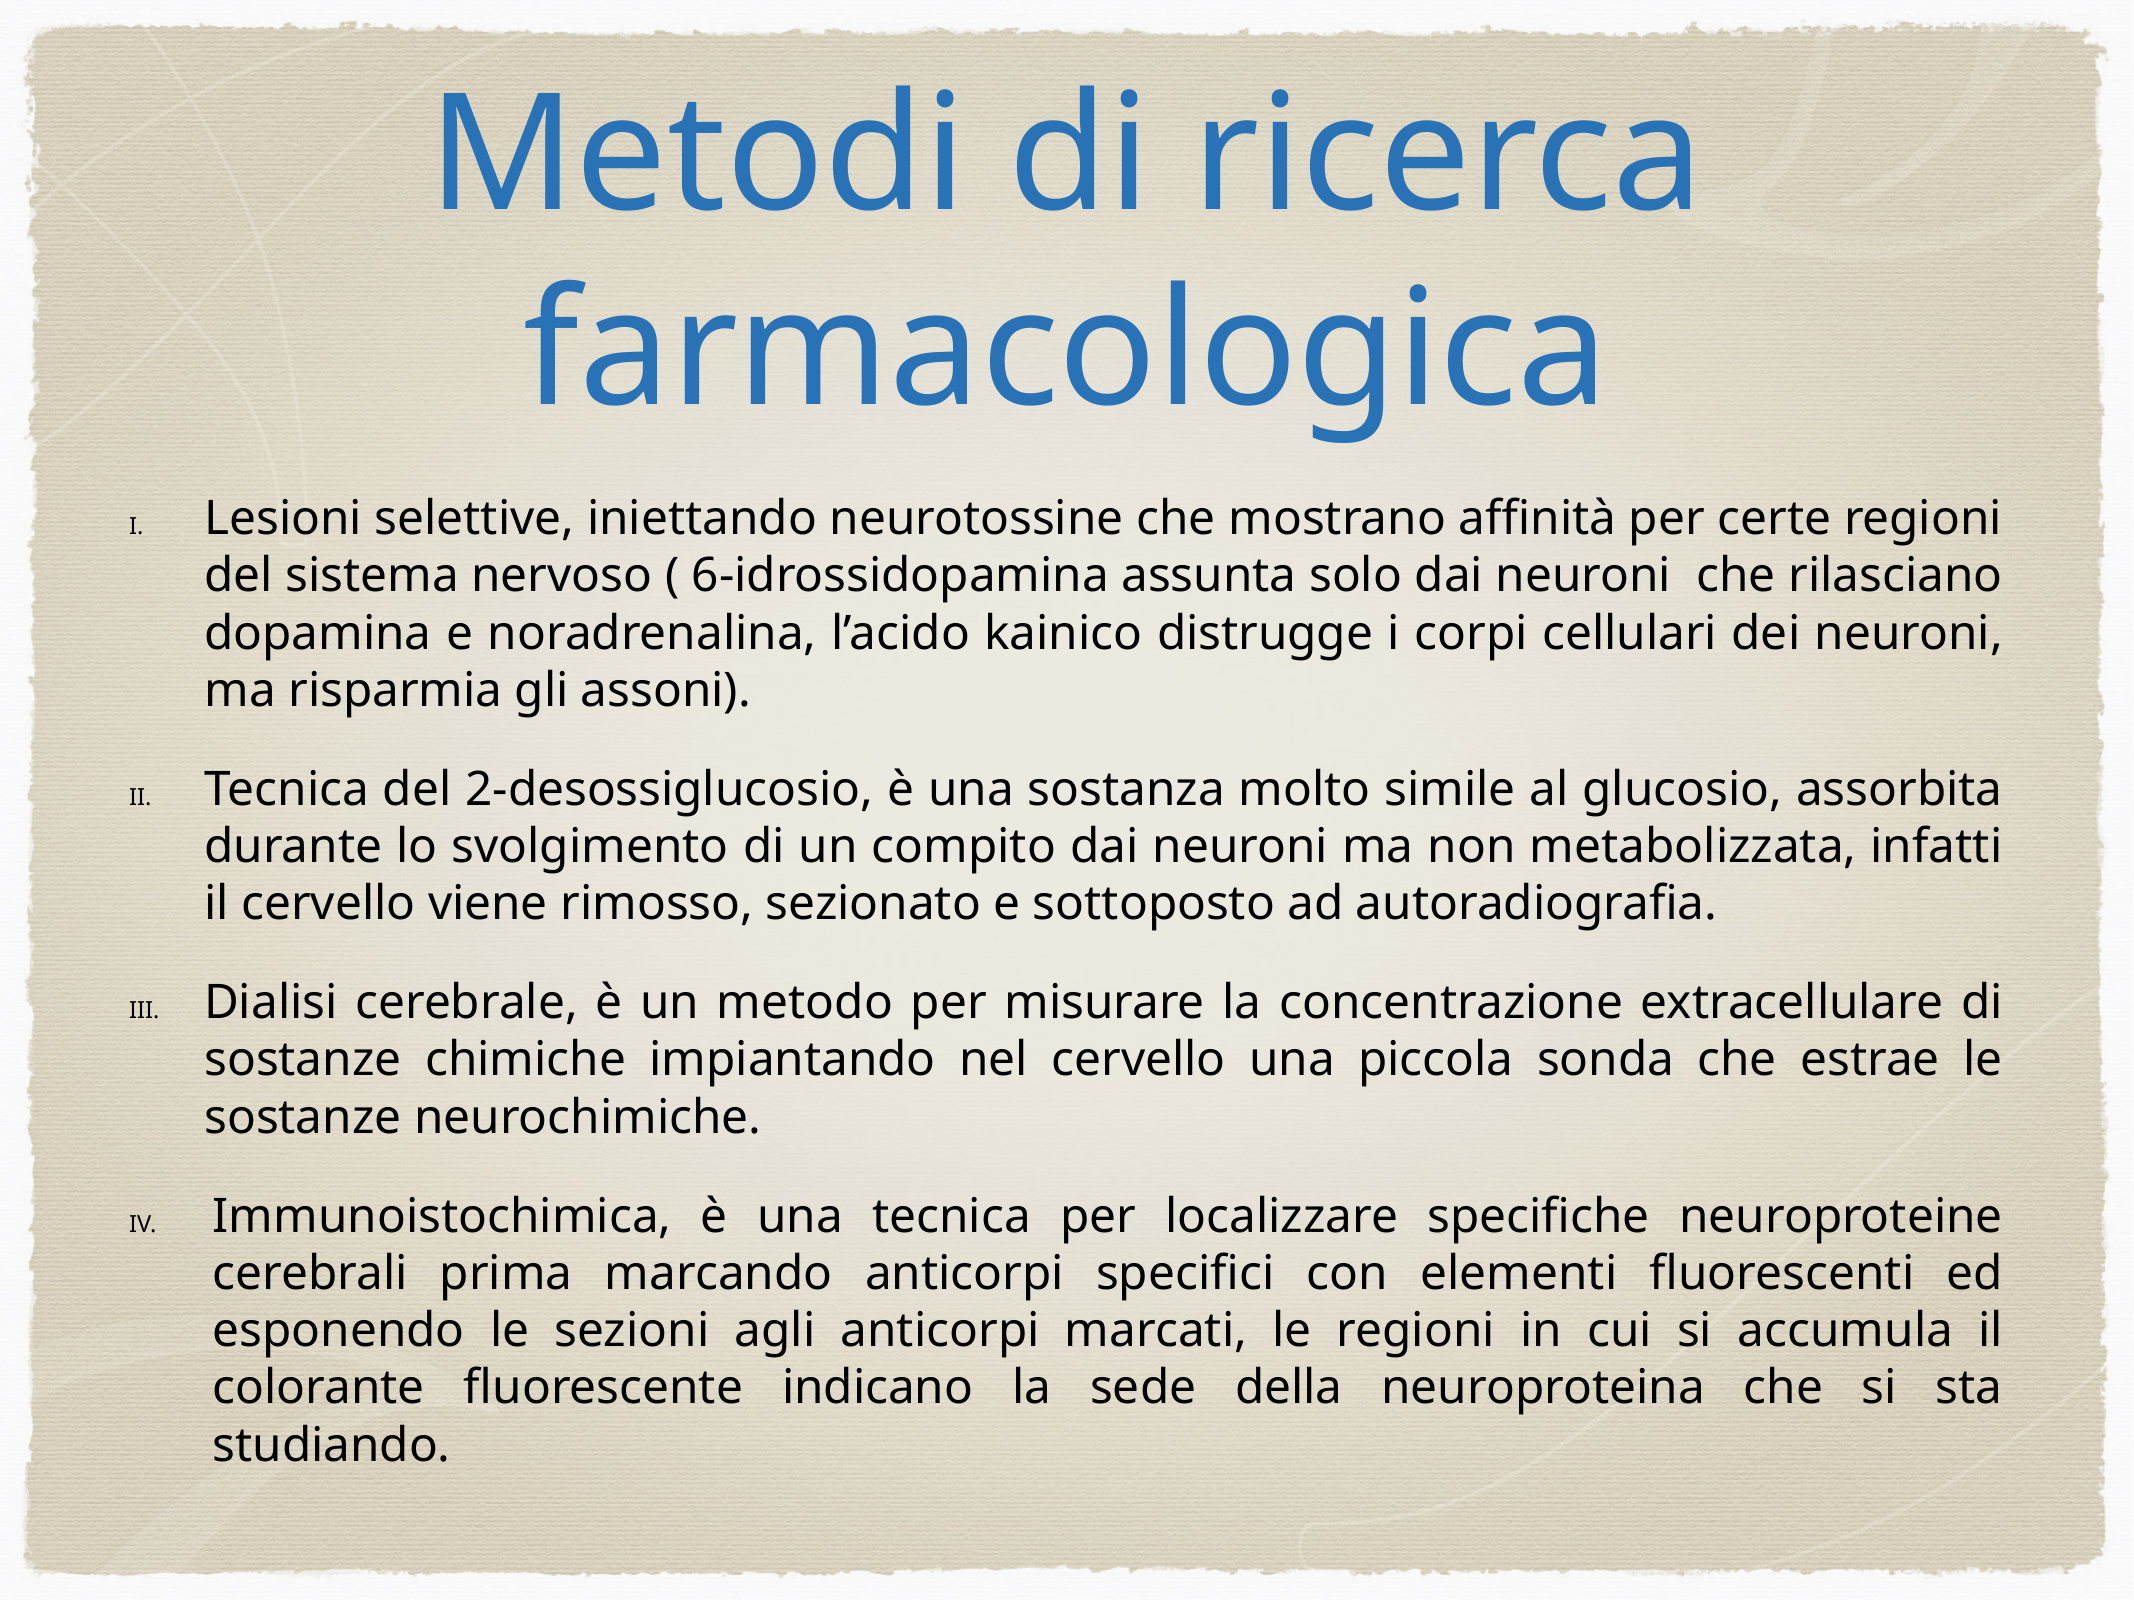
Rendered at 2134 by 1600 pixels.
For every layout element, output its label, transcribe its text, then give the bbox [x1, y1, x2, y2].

title Metodi di ricerca farmacologica [128, 41, 2005, 443]
list Lesioni selettive, iniettando neurotossine che mostrano affinità per certe regioni del sistema nervoso ( 6-idrossidopamina assunta solo dai neuroni che rilasciano dopamina e noradrenalina, l’acido kainico distrugge i corpi cellulari dei neuroni, ma risparmia gli assoni). Tecnica del 2-desossiglucosio, è una sostanza molto simile al glucosio, assorbita durante lo svolgimento di un compito dai neuroni ma non metabolizzata, infatti il cervello viene rimosso, sezionato e sottoposto ad autoradiografia. Dialisi cerebrale, è un metodo per misurare la concentrazione extracellulare di sostanze chimiche impiantando nel cervello una piccola sonda che estrae le sostanze neurochimiche. Immunoistochimica, è una tecnica per localizzare specifiche neuroproteine cerebrali prima marcando anticorpi specifici con elementi fluorescenti ed esponendo le sezioni agli anticorpi marcati, le regioni in cui si accumula il colorante fluorescente indicano la sede della neuroproteina che si sta studiando. [128, 453, 2005, 1504]
picture [0, 0, 2134, 1600]
